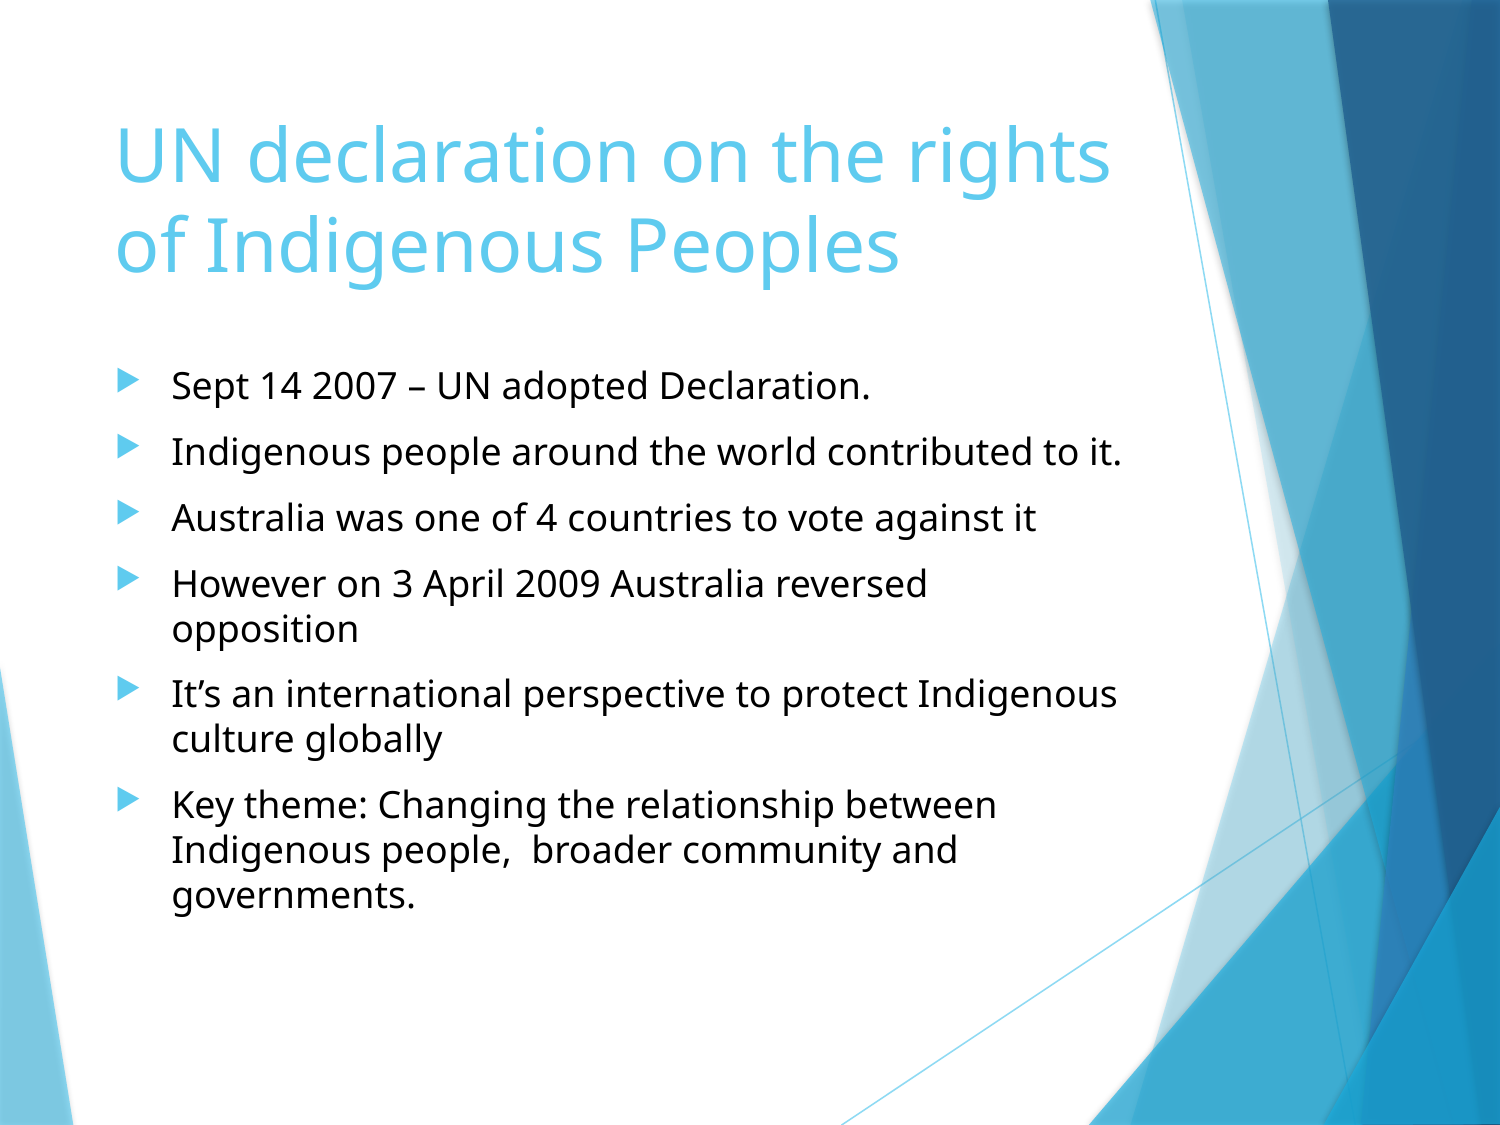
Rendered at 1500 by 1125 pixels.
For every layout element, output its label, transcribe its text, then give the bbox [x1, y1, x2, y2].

list Sept 14 2007 – UN adopted Declaration. Indigenous people around the world contributed to it. Australia was one of 4 countries to vote against it However on 3 April 2009 Australia reversed opposition It’s an international perspective to protect Indigenous culture globally Key theme: Changing the relationship between Indigenous people, broader community and governments. [99, 354, 1142, 992]
title UN declaration on the rights of Indigenous Peoples [99, 99, 1142, 317]
